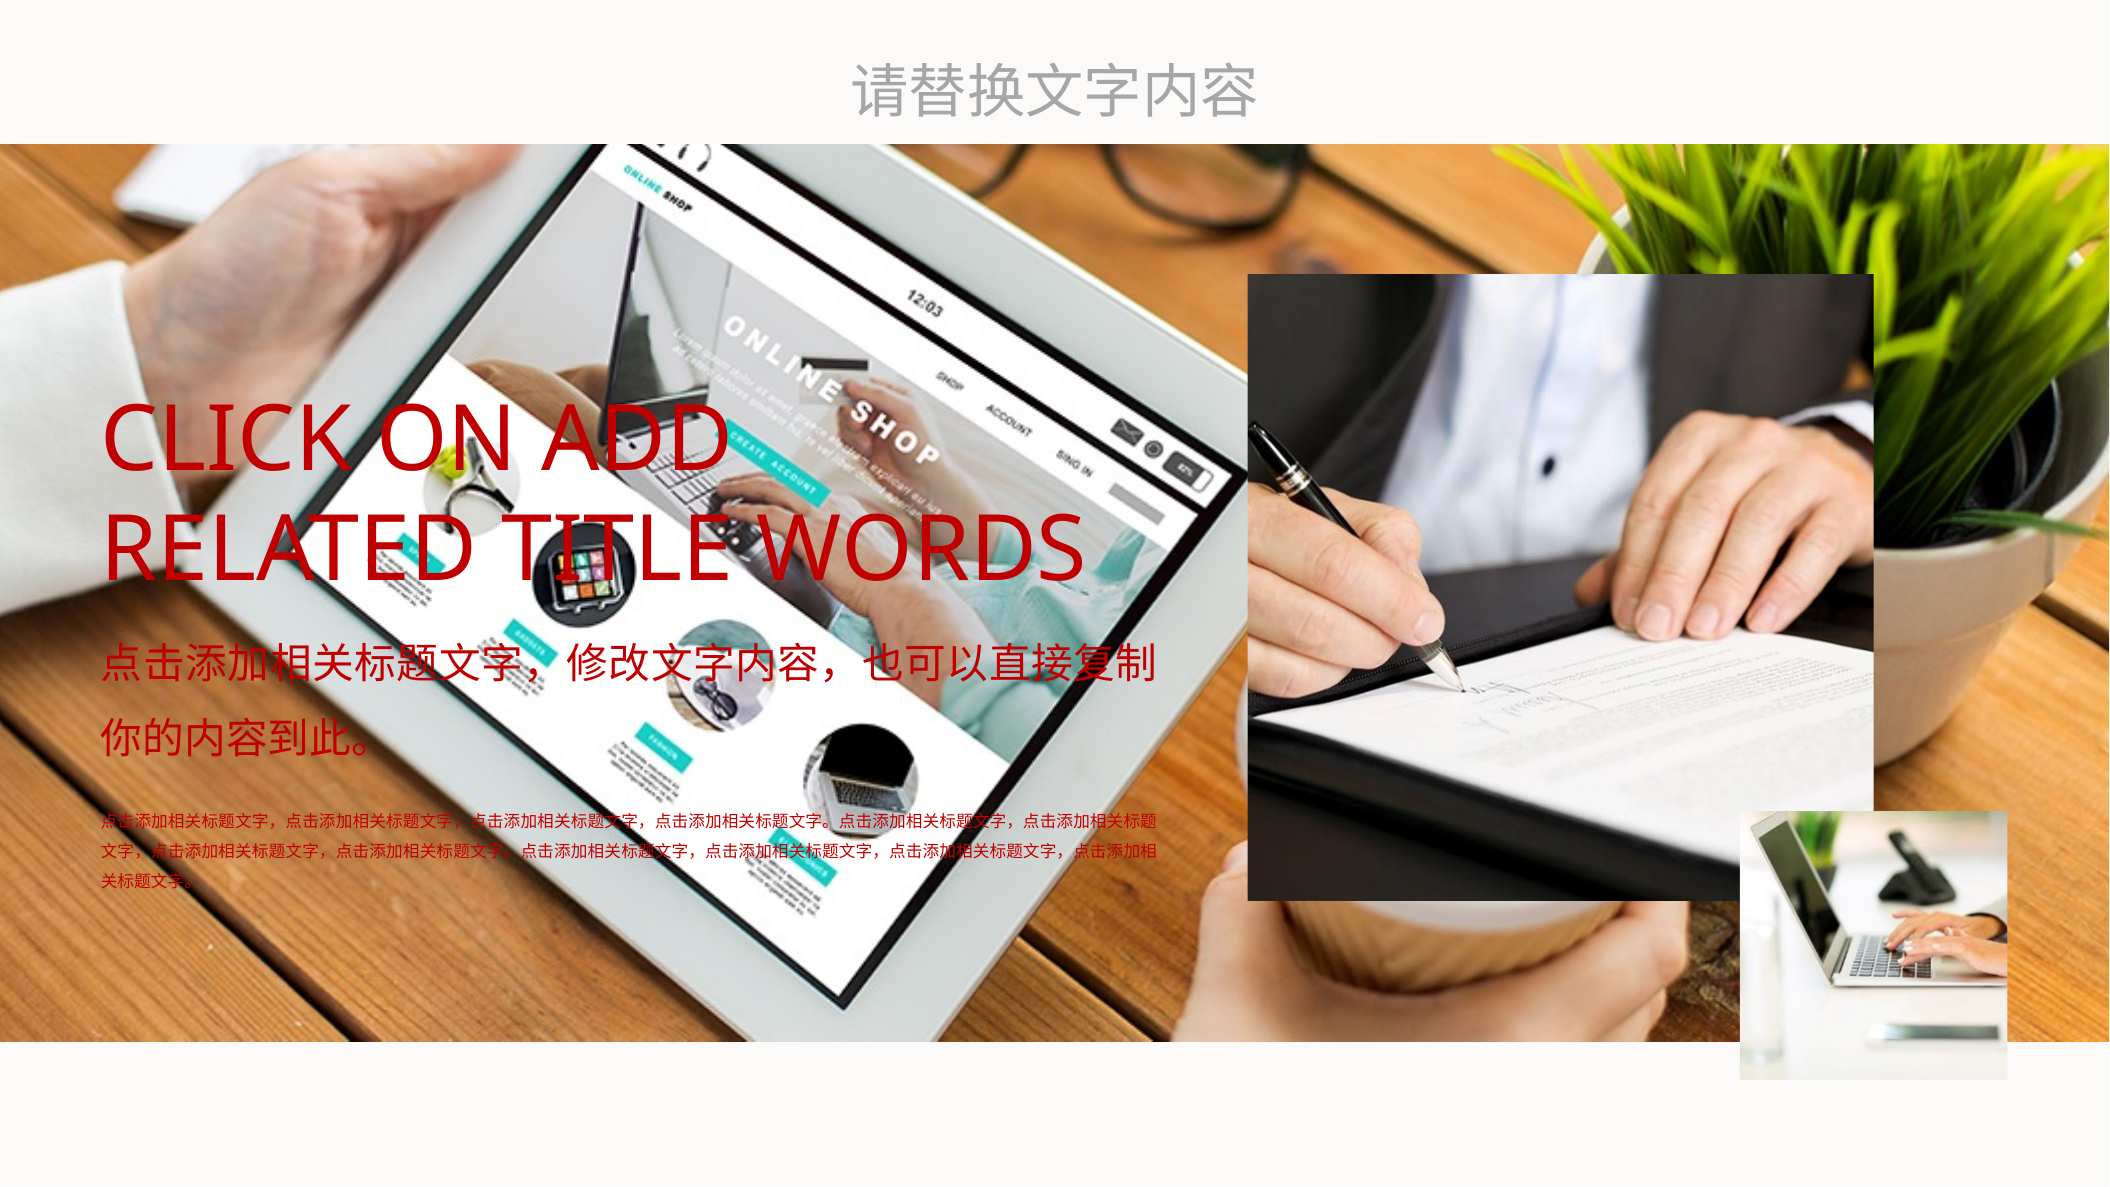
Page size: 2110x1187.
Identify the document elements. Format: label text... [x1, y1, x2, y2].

text_box [1739, 811, 2008, 1080]
text_box [1247, 273, 1875, 901]
text_box 点击添加相关标题文字，修改文字内容，也可以直接复制你的内容到此。 点击添加相关标题文字，点击添加相关标题文字，点击添加相关标题文字，点击添加相关标题文字。点击添加相关标题文字，点击添加相关标题文字，点击添加相关标题文字，点击添加相关标题文字。点击添加相关标题文字，点击添加相关标题文字，点击添加相关标题文字，点击添加相关标题文字。 [86, 604, 1173, 899]
text_box [0, 143, 2110, 1043]
text_box 请替换文字内容 [820, 32, 1289, 124]
text_box CLICK ON ADD RELATED TITLE WORDS [86, 371, 1173, 604]
